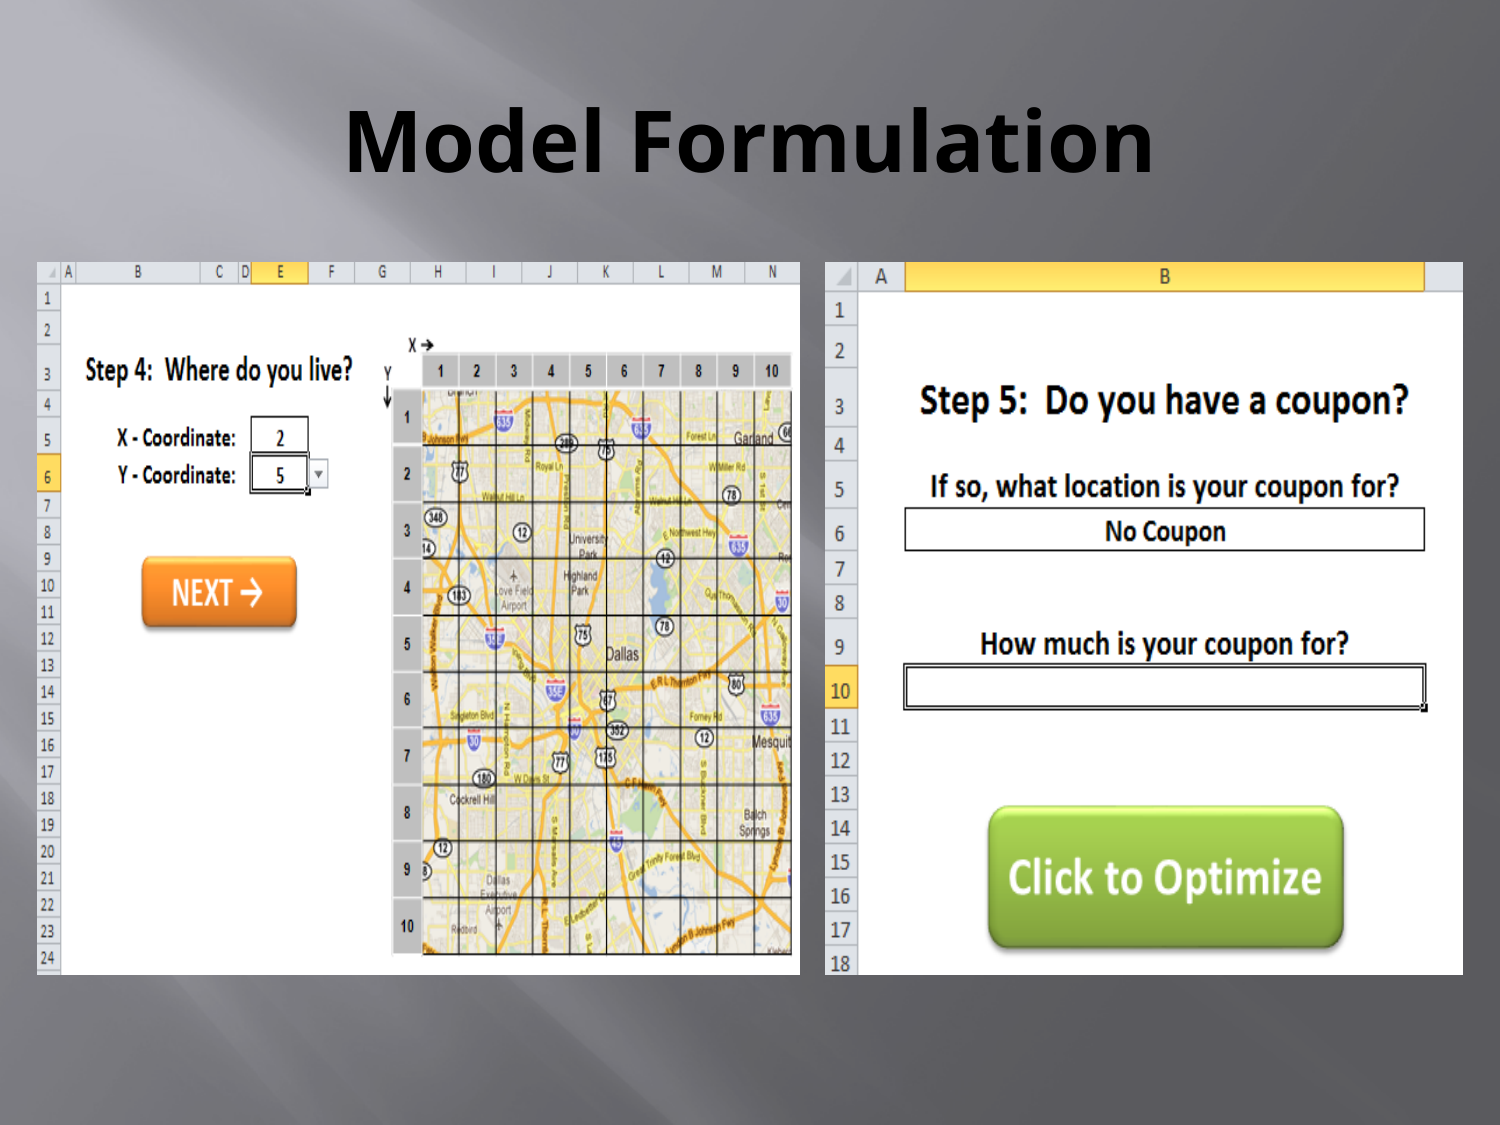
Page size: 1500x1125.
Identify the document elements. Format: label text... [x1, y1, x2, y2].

title Model Formulation [75, 45, 1425, 233]
picture [824, 262, 1463, 976]
picture [37, 262, 801, 976]
